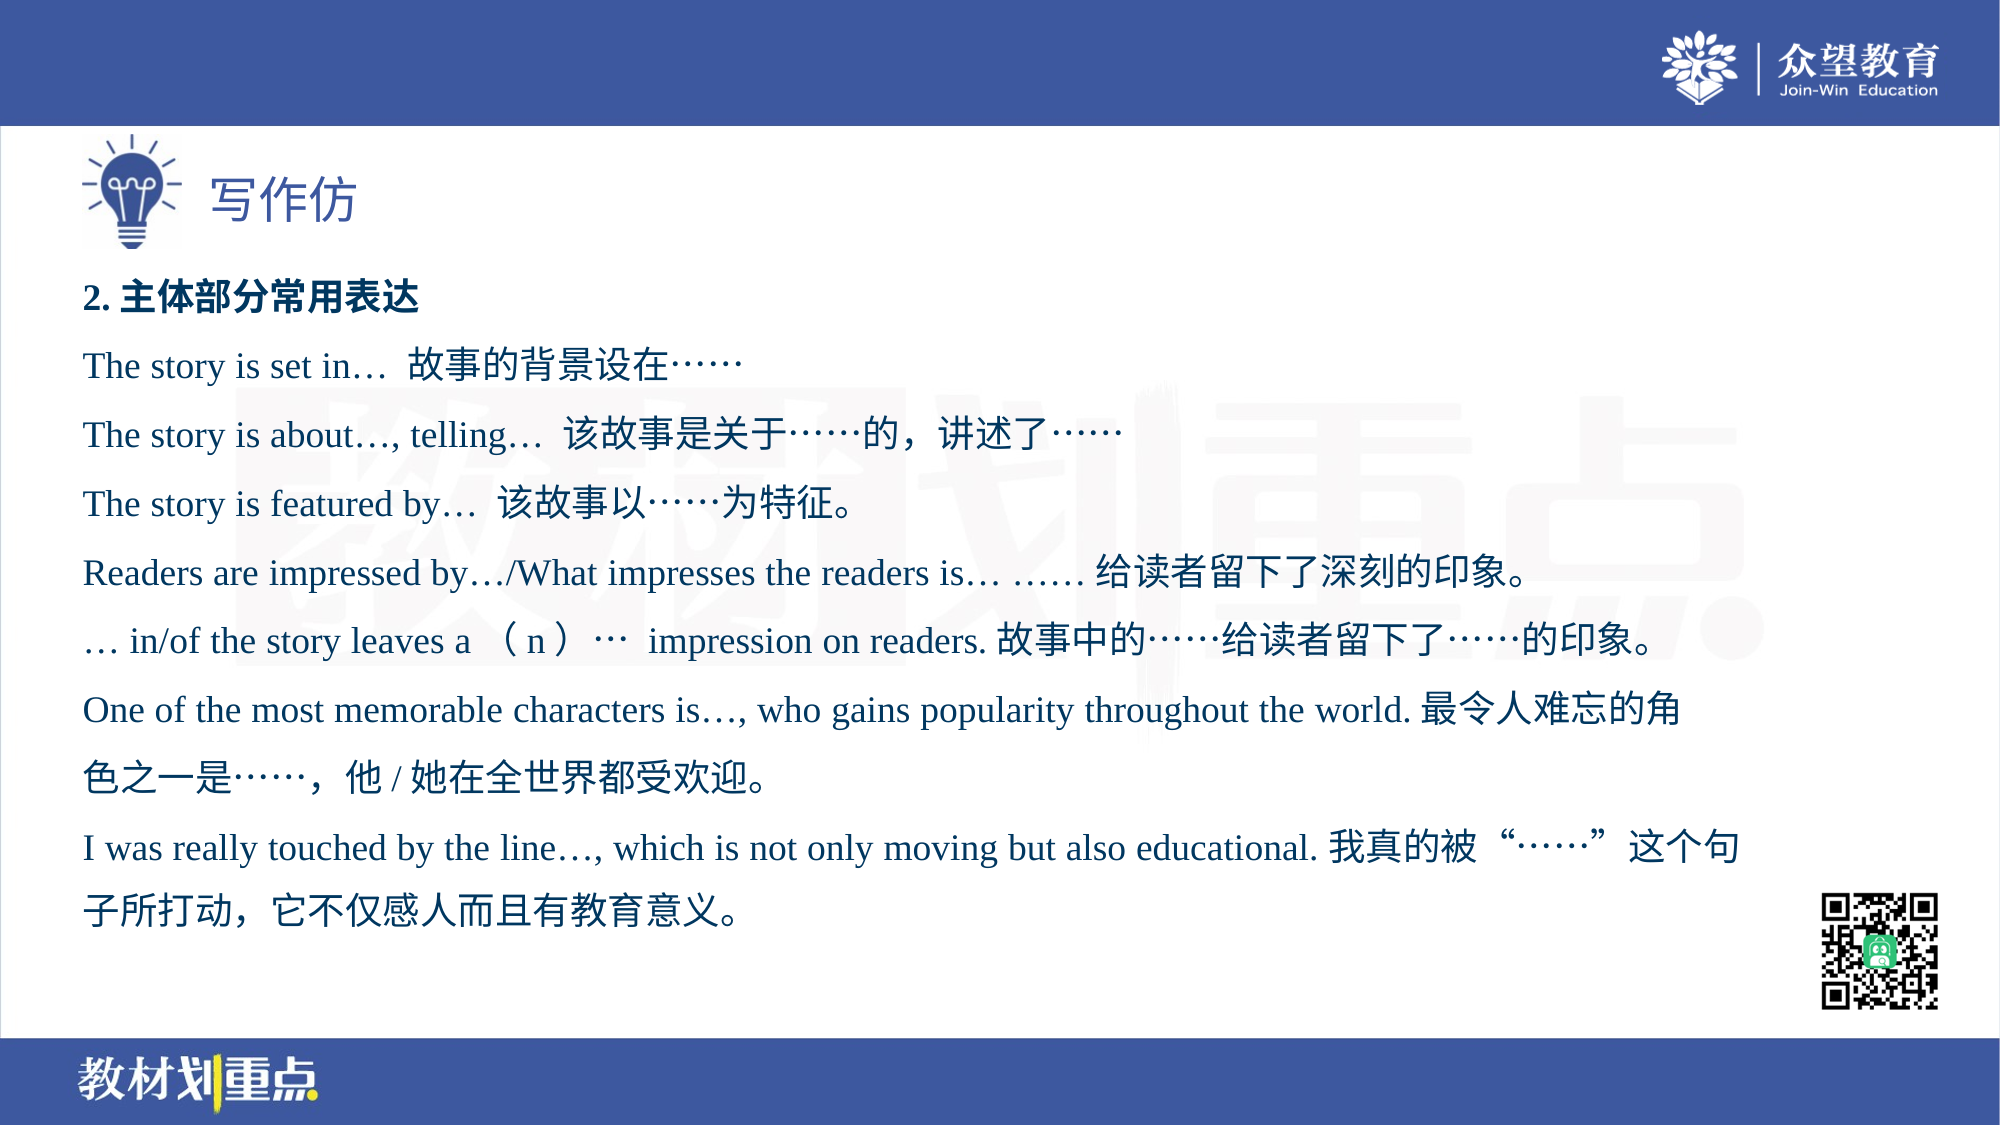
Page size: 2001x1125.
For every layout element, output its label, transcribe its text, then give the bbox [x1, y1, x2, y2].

text_box 2.主体部分常用表达 The story is set in… 故事的背景设在…… The story is about…, telling… 该故事是关于……的，讲述了…… The story is featured by… 该故事以……为特征。 Readers are impressed by…/What impresses the readers is… ……给读者留下了深刻的印象。 … in/of the story leaves a（n）… impression on readers.故事中的……给读者留下了……的印象。 One of the most memorable characters is…, who gains popularity throughout the world.最令人难忘的角 色之一是……，他/她在全世界都受欢迎。 I was really touched by the line…, which is not only moving but also educational.我真的被“……”这个句 子所打动，它不仅感人而且有教育意义。 [82, 248, 1817, 926]
picture [0, 0, 2000, 1125]
